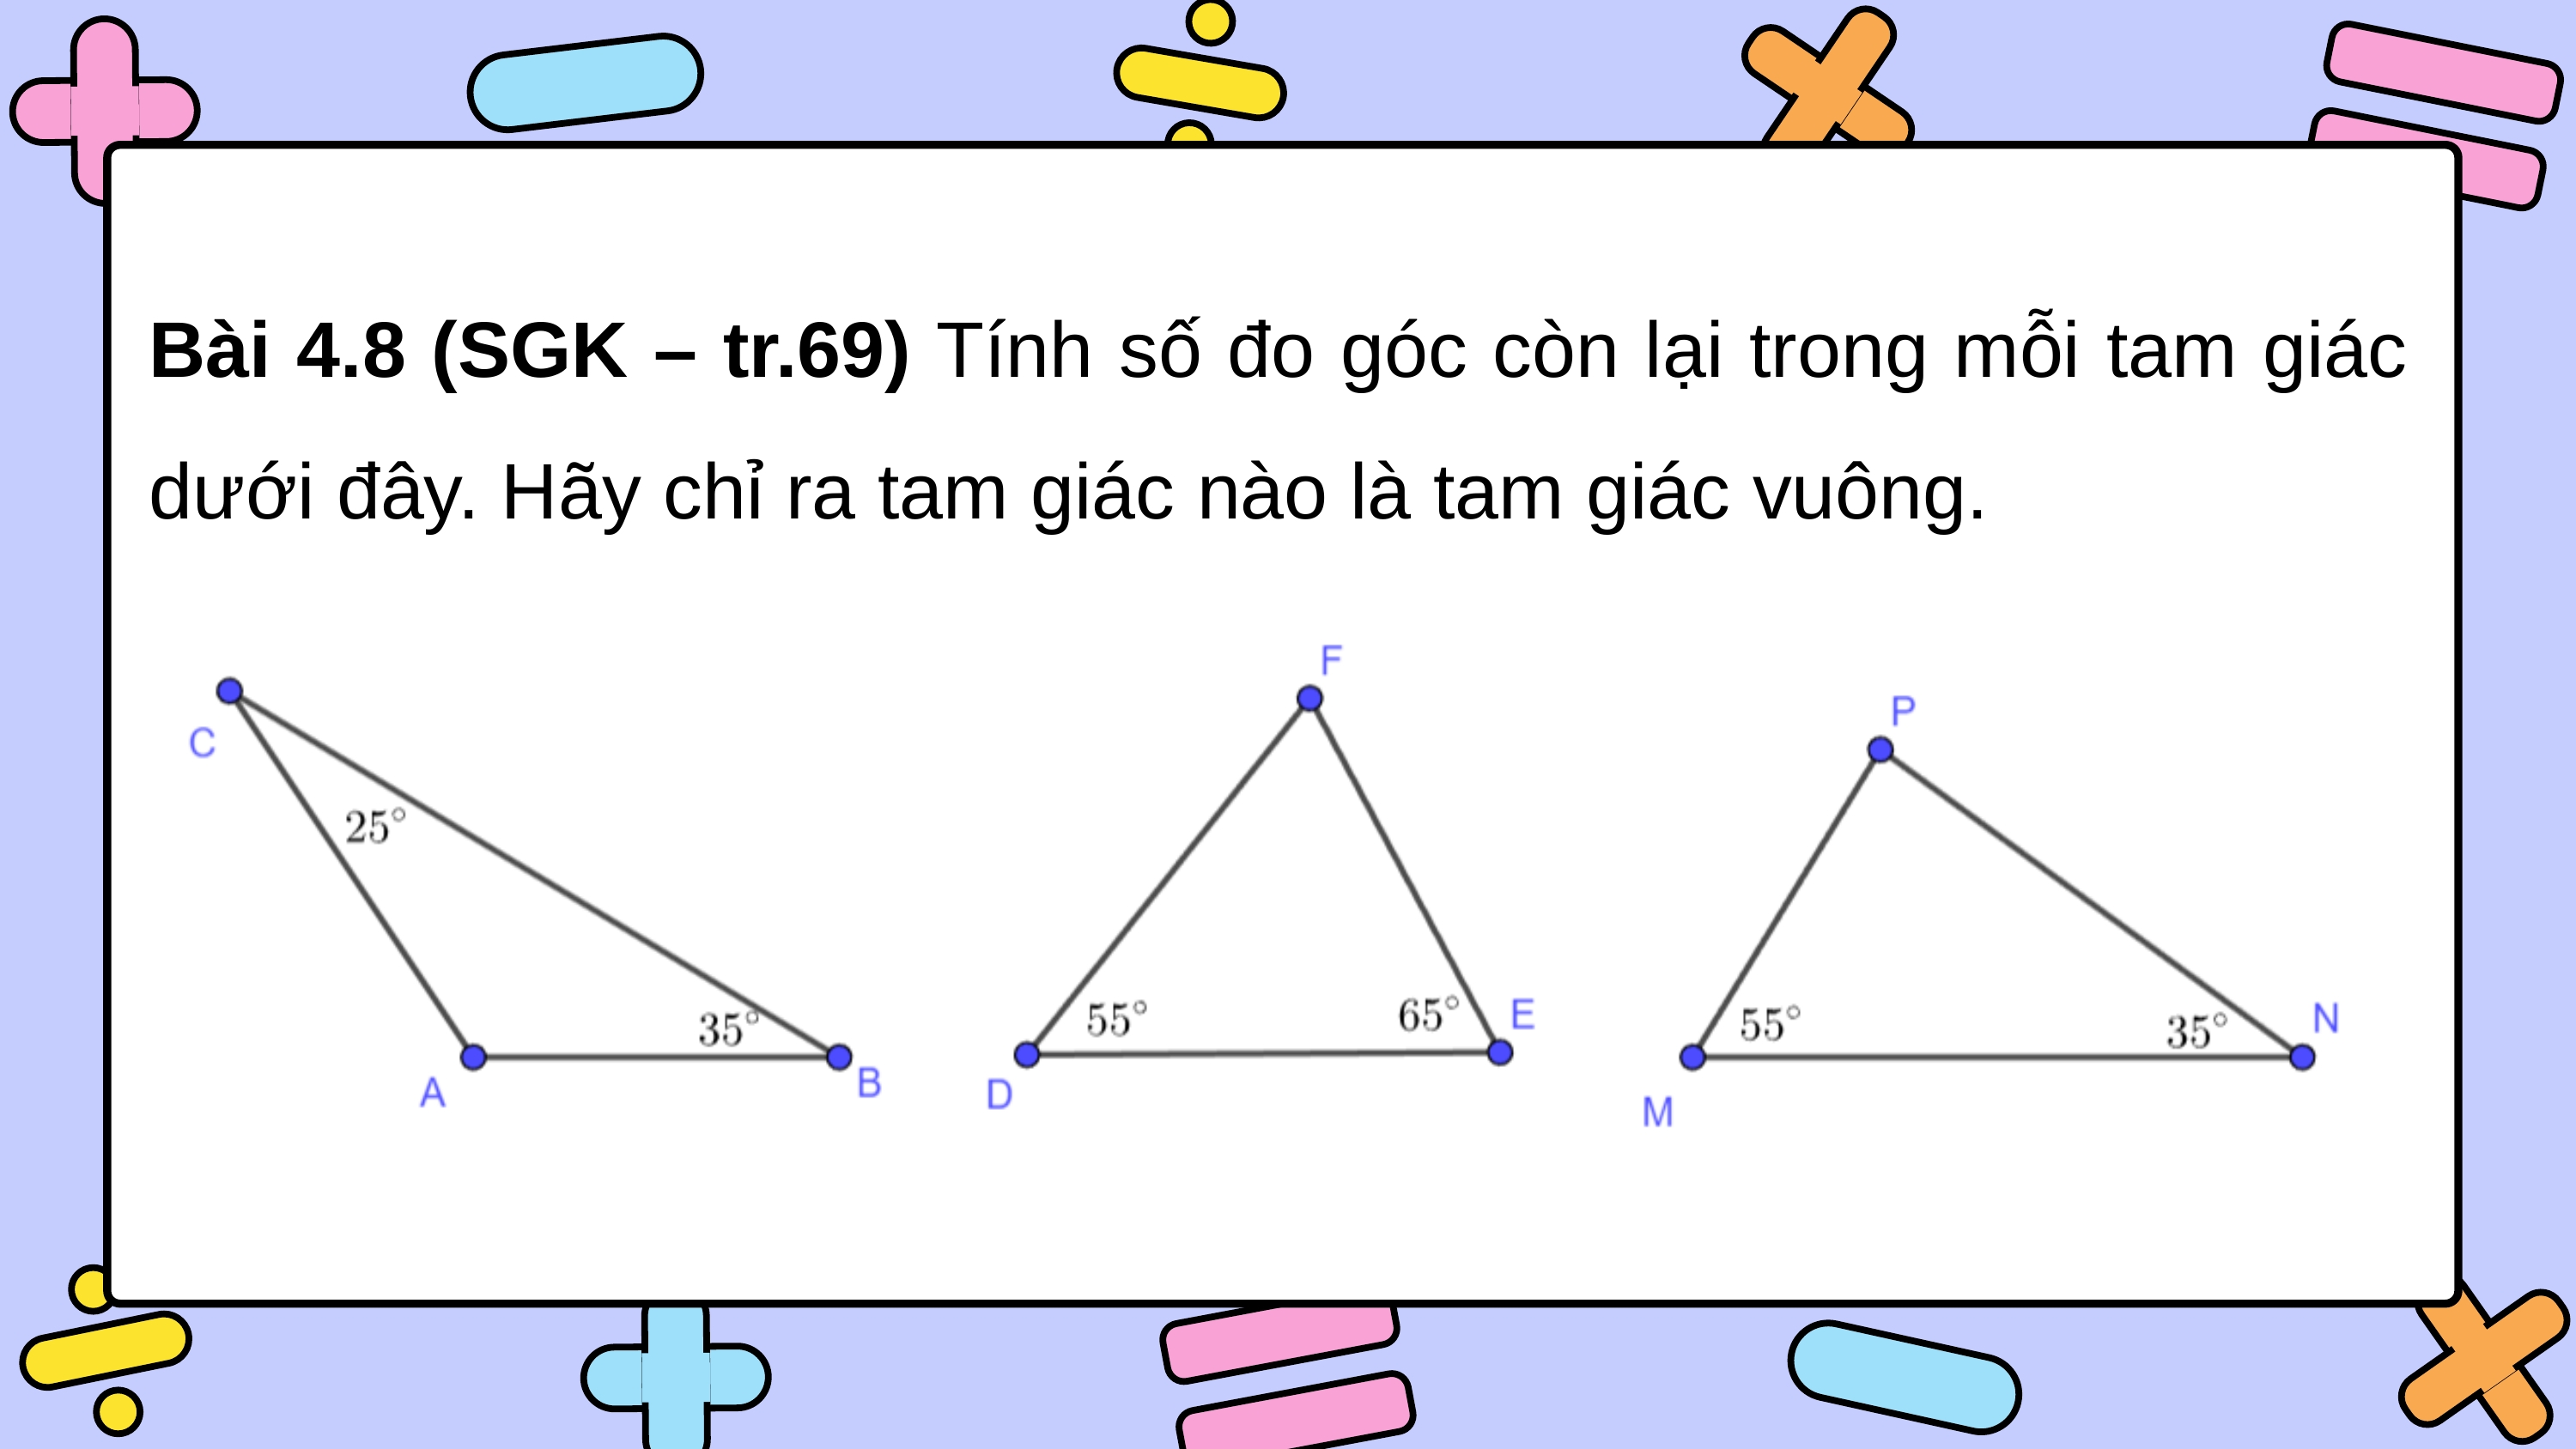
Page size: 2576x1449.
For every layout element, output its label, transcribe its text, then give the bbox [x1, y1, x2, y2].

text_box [579, 1281, 773, 1449]
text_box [8, 14, 202, 208]
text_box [1171, 1303, 1405, 1449]
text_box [2318, 42, 2552, 191]
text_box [469, 45, 702, 121]
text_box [21, 1265, 191, 1435]
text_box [1789, 1339, 2021, 1416]
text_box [1735, 0, 1921, 185]
picture [158, 623, 2374, 1147]
text_box [106, 144, 2458, 1304]
text_box Bài 4.8 (SGK – tr.69) Tính số đo góc còn lại trong mỗi tam giác dưới đây. Hãy chỉ ra tam giác nào là tam giác vuông. [137, 245, 2423, 542]
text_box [2391, 1266, 2576, 1449]
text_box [1115, 0, 1285, 168]
